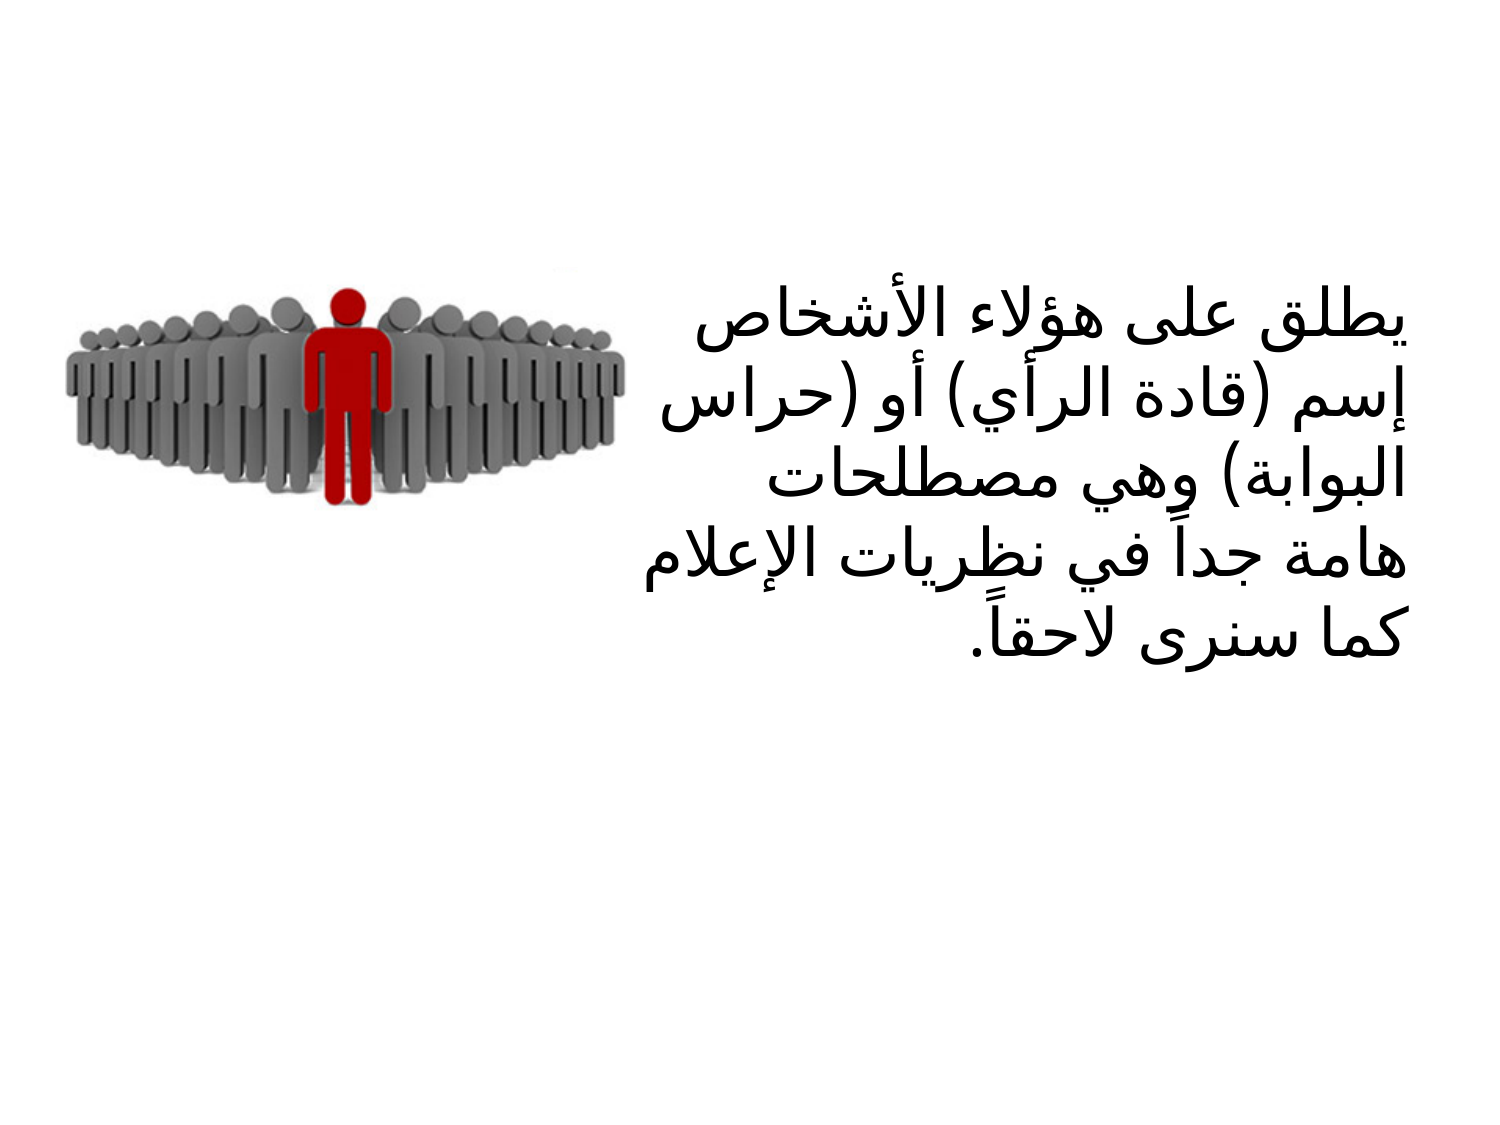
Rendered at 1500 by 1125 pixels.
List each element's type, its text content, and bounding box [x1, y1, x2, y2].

picture [64, 266, 628, 523]
list يطلق على هؤلاء الأشخاص إسم (قادة الرأي) أو (حراس البوابة) وهي مصطلحات هامة جداً في نظريات الإعلام كما سنرى لاحقاً. [620, 262, 1425, 1005]
